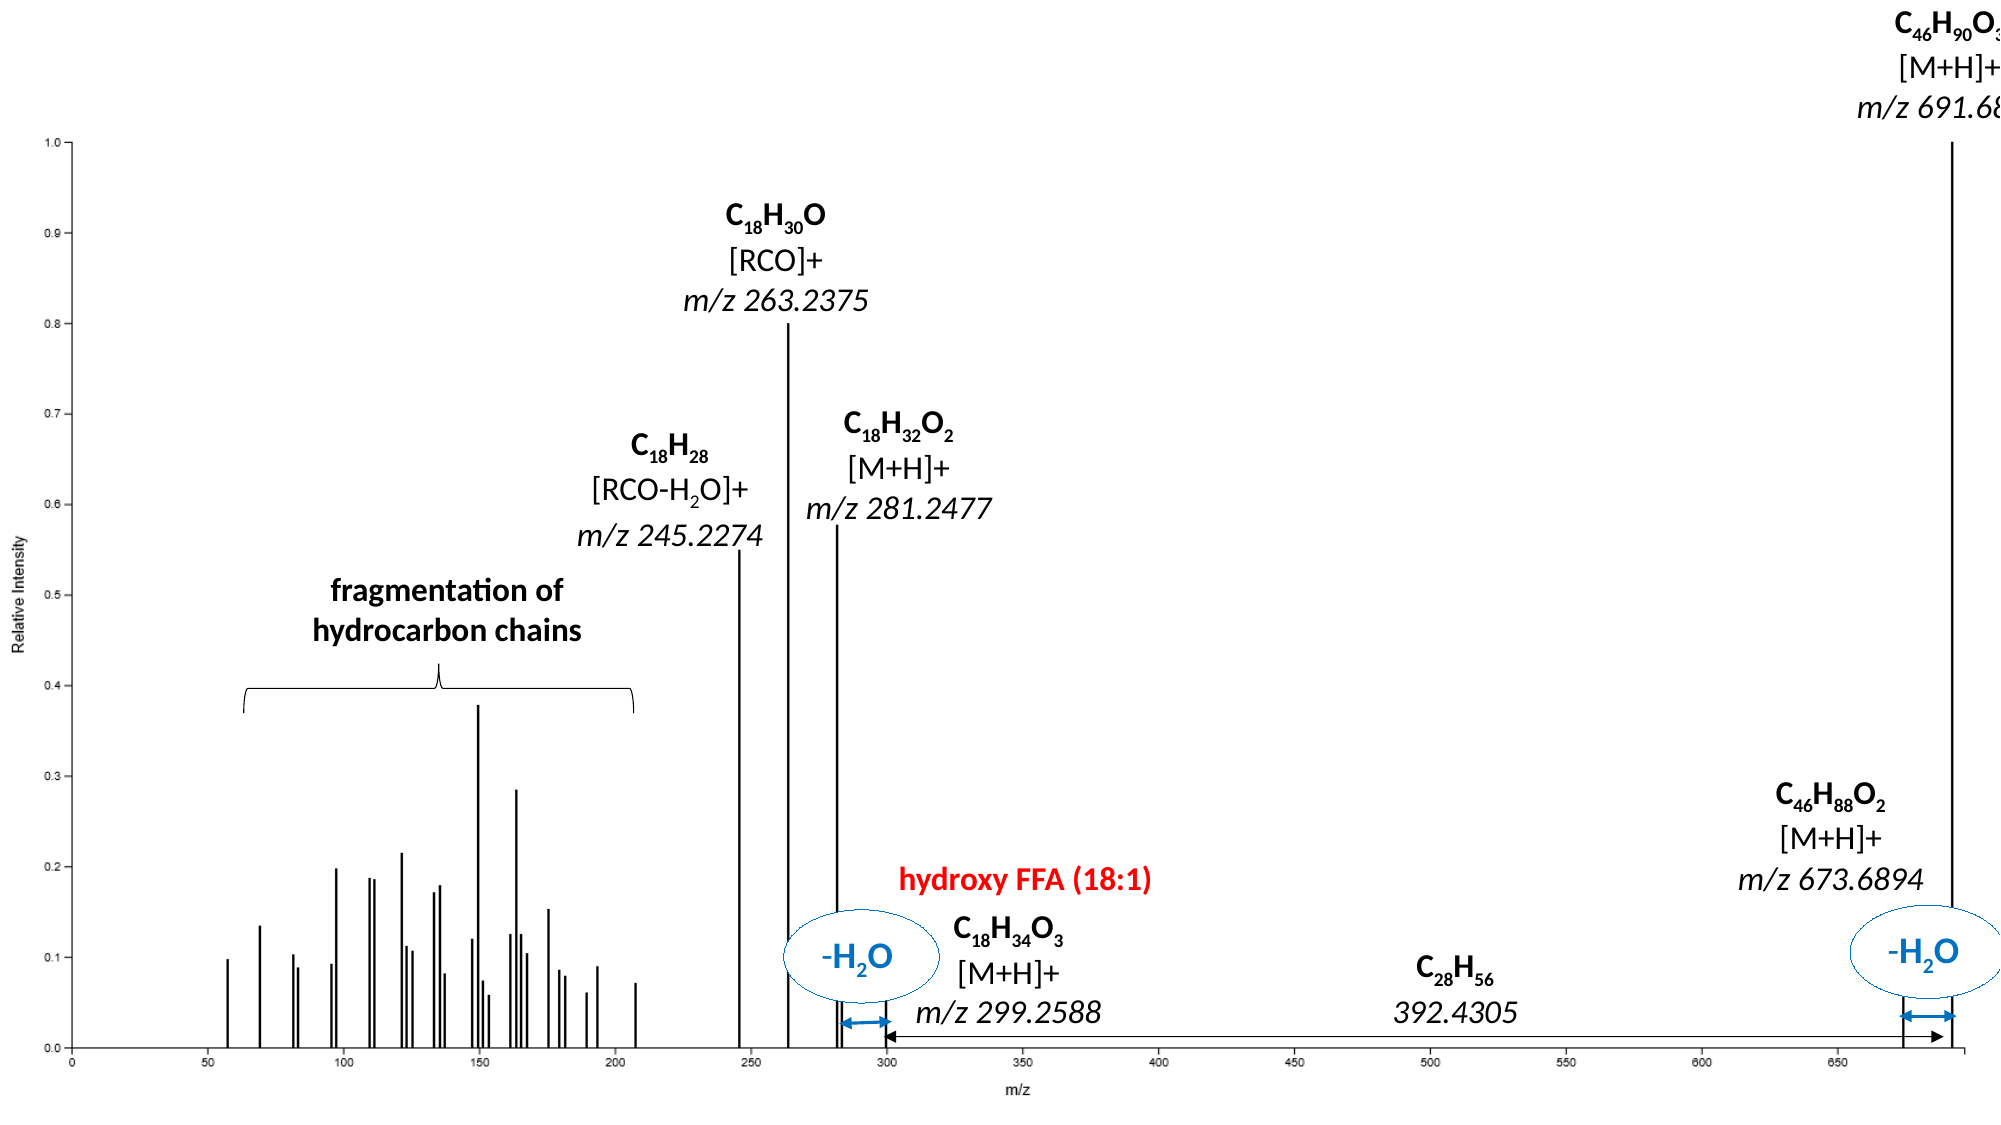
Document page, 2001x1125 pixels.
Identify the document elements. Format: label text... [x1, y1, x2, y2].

text_box C46H90O3 [M+H]+ m/z 691.6893 [1780, 0, 2000, 118]
picture [0, 118, 2000, 1125]
